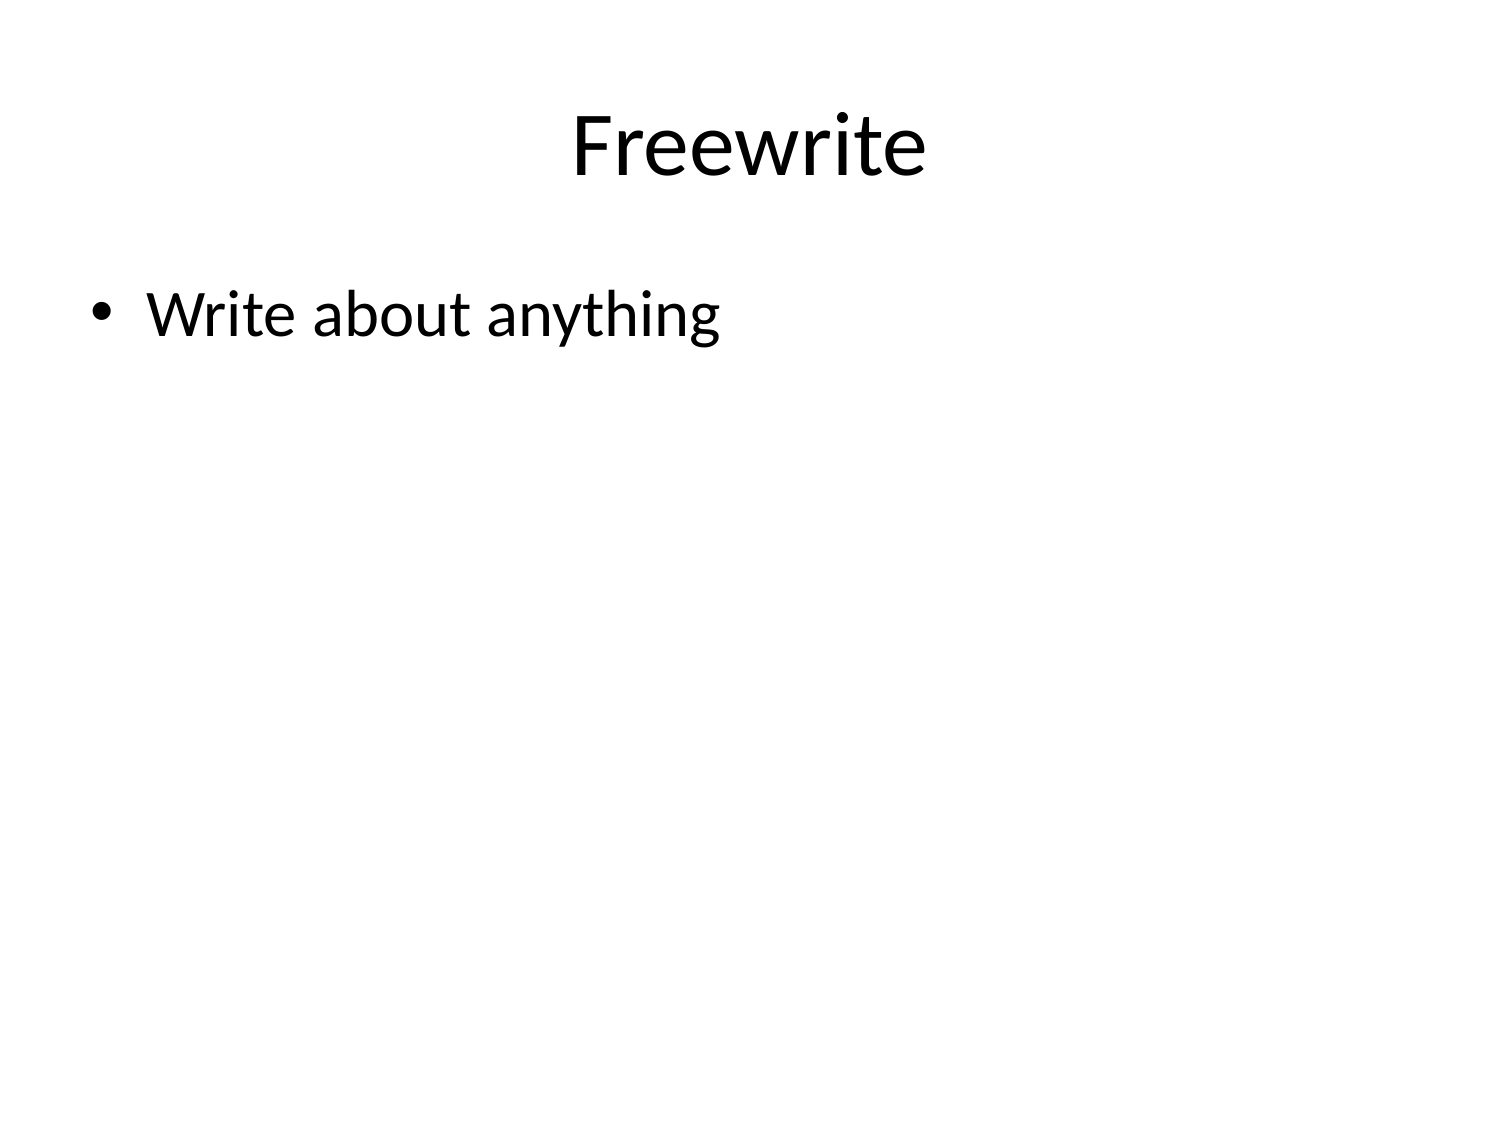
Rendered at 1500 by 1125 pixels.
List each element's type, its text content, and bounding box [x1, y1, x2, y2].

list Write about anything [75, 262, 1425, 1005]
title Freewrite [75, 45, 1425, 233]
